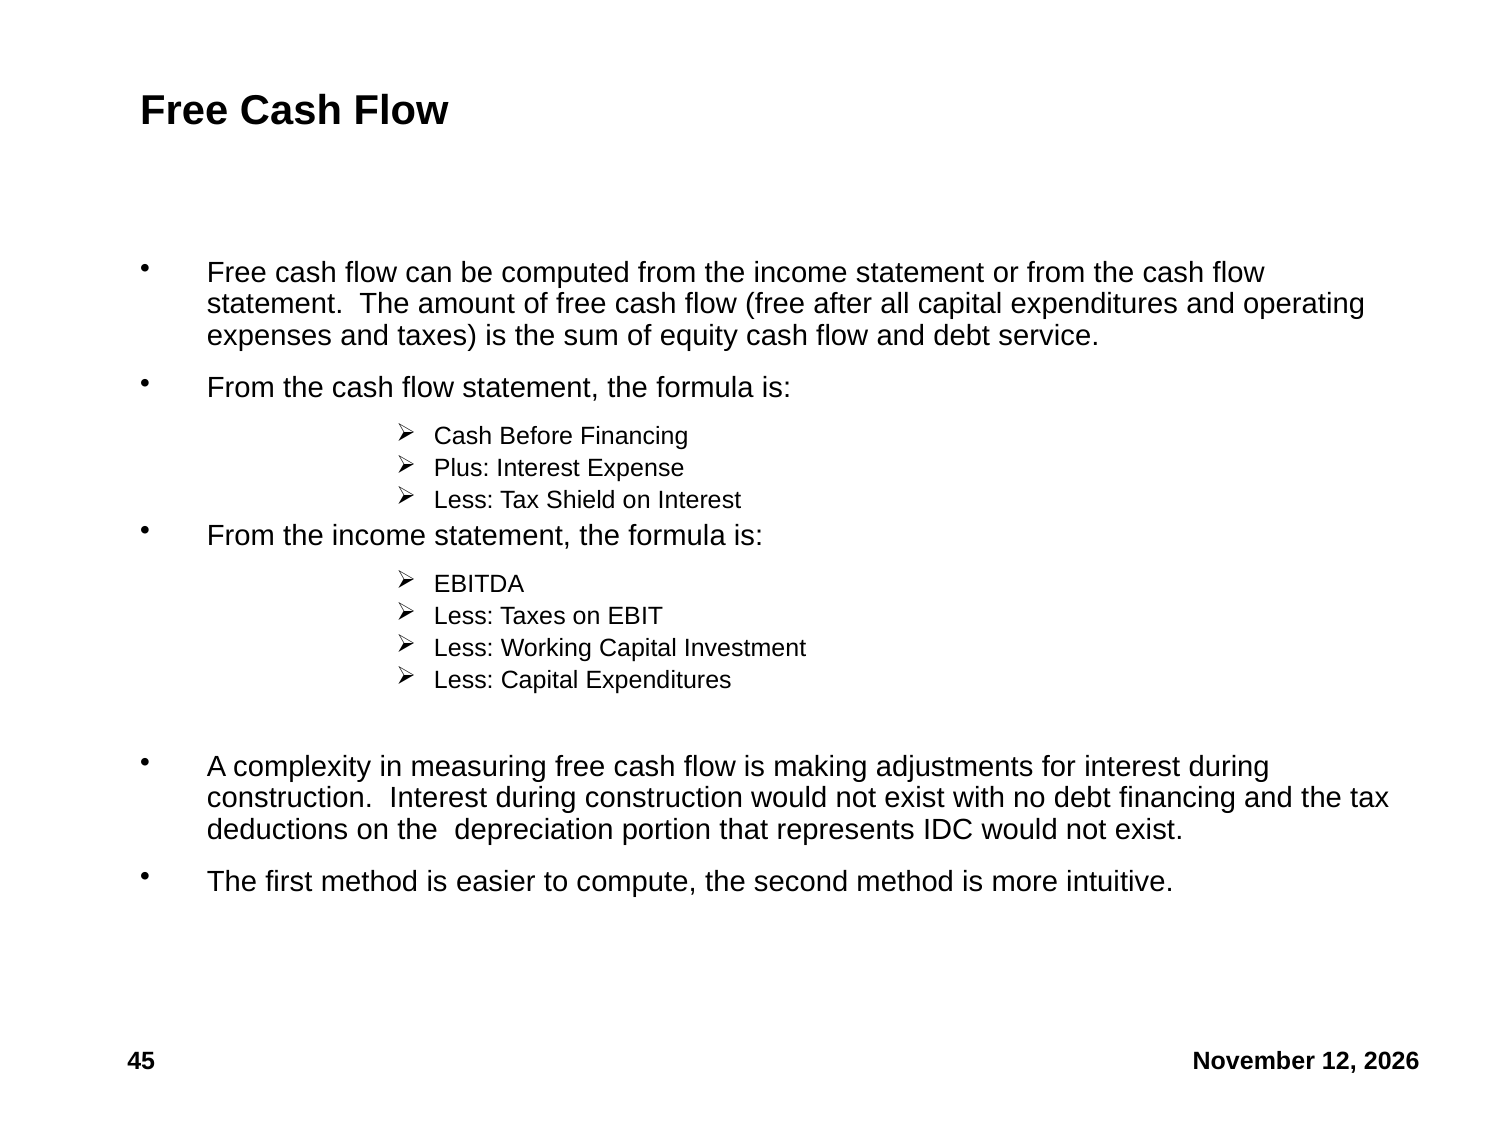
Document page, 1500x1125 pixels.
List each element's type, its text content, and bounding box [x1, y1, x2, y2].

list Free cash flow can be computed from the income statement or from the cash flow statement. The amount of free cash flow (free after all capital expenditures and operating expenses and taxes) is the sum of equity cash flow and debt service. From the cash flow statement, the formula is: Cash Before Financing Plus: Interest Expense Less: Tax Shield on Interest From the income statement, the formula is: EBITDA Less: Taxes on EBIT Less: Working Capital Investment Less: Capital Expenditures A complexity in measuring free cash flow is making adjustments for interest during construction. Interest during construction would not exist with no debt financing and the tax deductions on the depreciation portion that represents IDC would not exist. The first method is easier to compute, the second method is more intuitive. [124, 249, 1413, 1001]
title Free Cash Flow [124, 74, 1376, 226]
